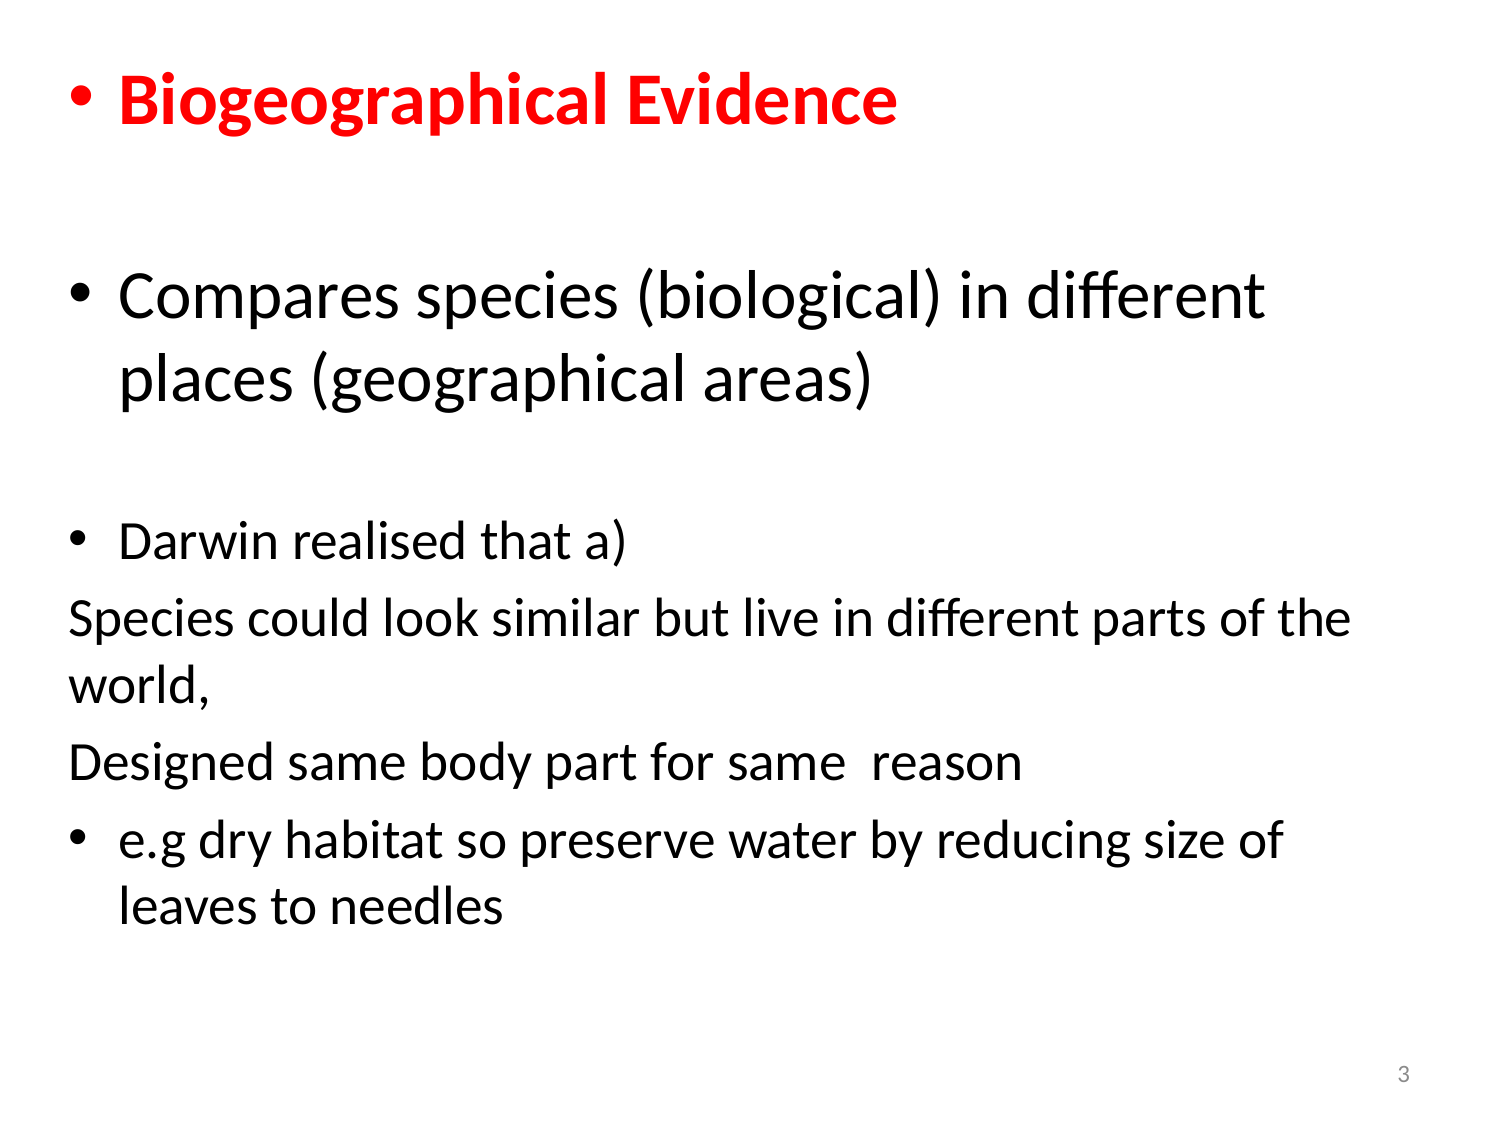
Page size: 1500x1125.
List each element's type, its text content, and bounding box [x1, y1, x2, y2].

slide_number 3 [1074, 1042, 1425, 1103]
list Biogeographical Evidence Compares species (biological) in different places (geographical areas) Darwin realised that a) Species could look similar but live in different parts of the world, Designed same body part for same reason e.g dry habitat so preserve water by reducing size of leaves to needles [53, 42, 1404, 953]
